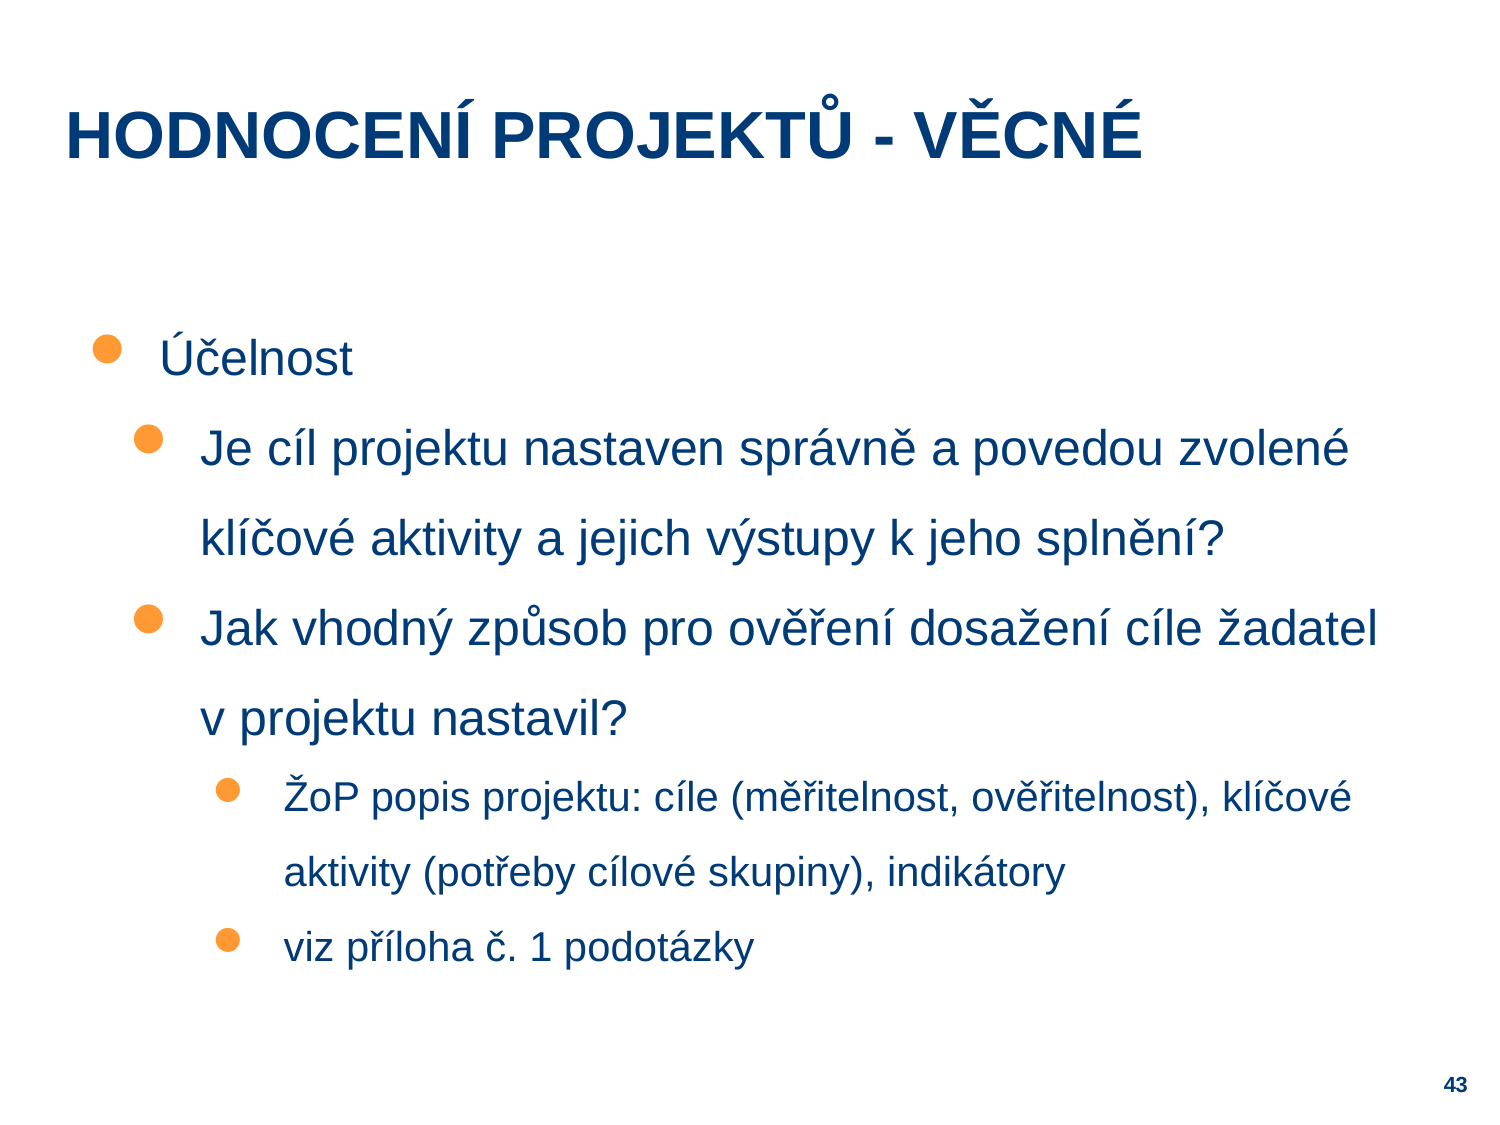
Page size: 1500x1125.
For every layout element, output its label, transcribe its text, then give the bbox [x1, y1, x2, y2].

slide_number 43 [1417, 1068, 1495, 1099]
title Hodnocení projektů - věcné [59, 42, 1441, 220]
list Účelnost Je cíl projektu nastaven správně a povedou zvolené klíčové aktivity a jejich výstupy k jeho splnění? Jak vhodný způsob pro ověření dosažení cíle žadatel v projektu nastavil? ŽoP popis projektu: cíle (měřitelnost, ověřitelnost), klíčové aktivity (potřeby cílové skupiny), indikátory viz příloha č. 1 podotázky [88, 295, 1412, 1004]
